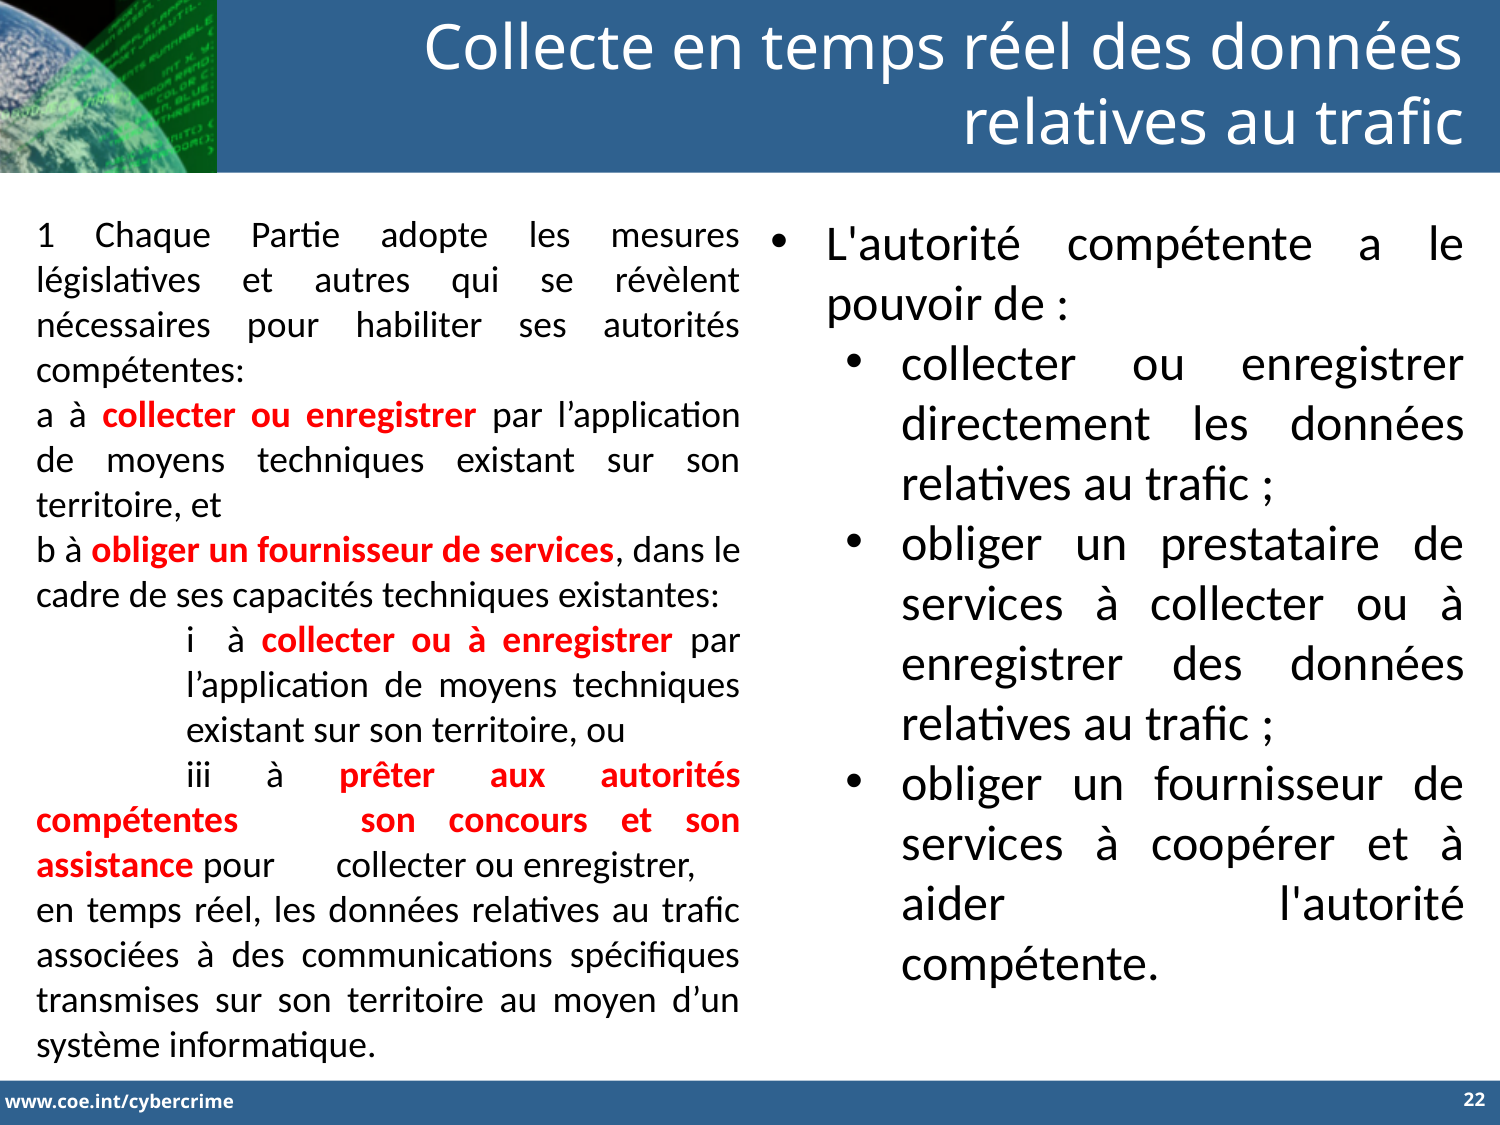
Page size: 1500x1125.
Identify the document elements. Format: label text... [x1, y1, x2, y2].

text_box Collecte en temps réel des données relatives au trafic [227, 0, 1480, 165]
picture [0, 0, 217, 173]
text_box L'autorité compétente a le pouvoir de : collecter ou enregistrer directement les données relatives au trafic ; obliger un prestataire de services à collecter ou à enregistrer des données relatives au trafic ; obliger un fournisseur de services à coopérer et à aider l'autorité compétente. [755, 202, 1480, 998]
text_box 1 Chaque Partie adopte les mesures législatives et autres qui se révèlent nécessaires pour habiliter ses autorités compétentes: a à collecter ou enregistrer par l’application de moyens techniques existant sur son territoire, et b à obliger un fournisseur de services, dans le cadre de ses capacités techniques existantes: i à collecter ou à enregistrer par l’application de moyens techniques existant sur son territoire, ou iii à prêter aux autorités compétentes son concours et son assistance pour collecter ou enregistrer, en temps réel, les données relatives au trafic associées à des communications spécifiques transmises sur son territoire au moyen d’un système informatique. [21, 202, 756, 1073]
